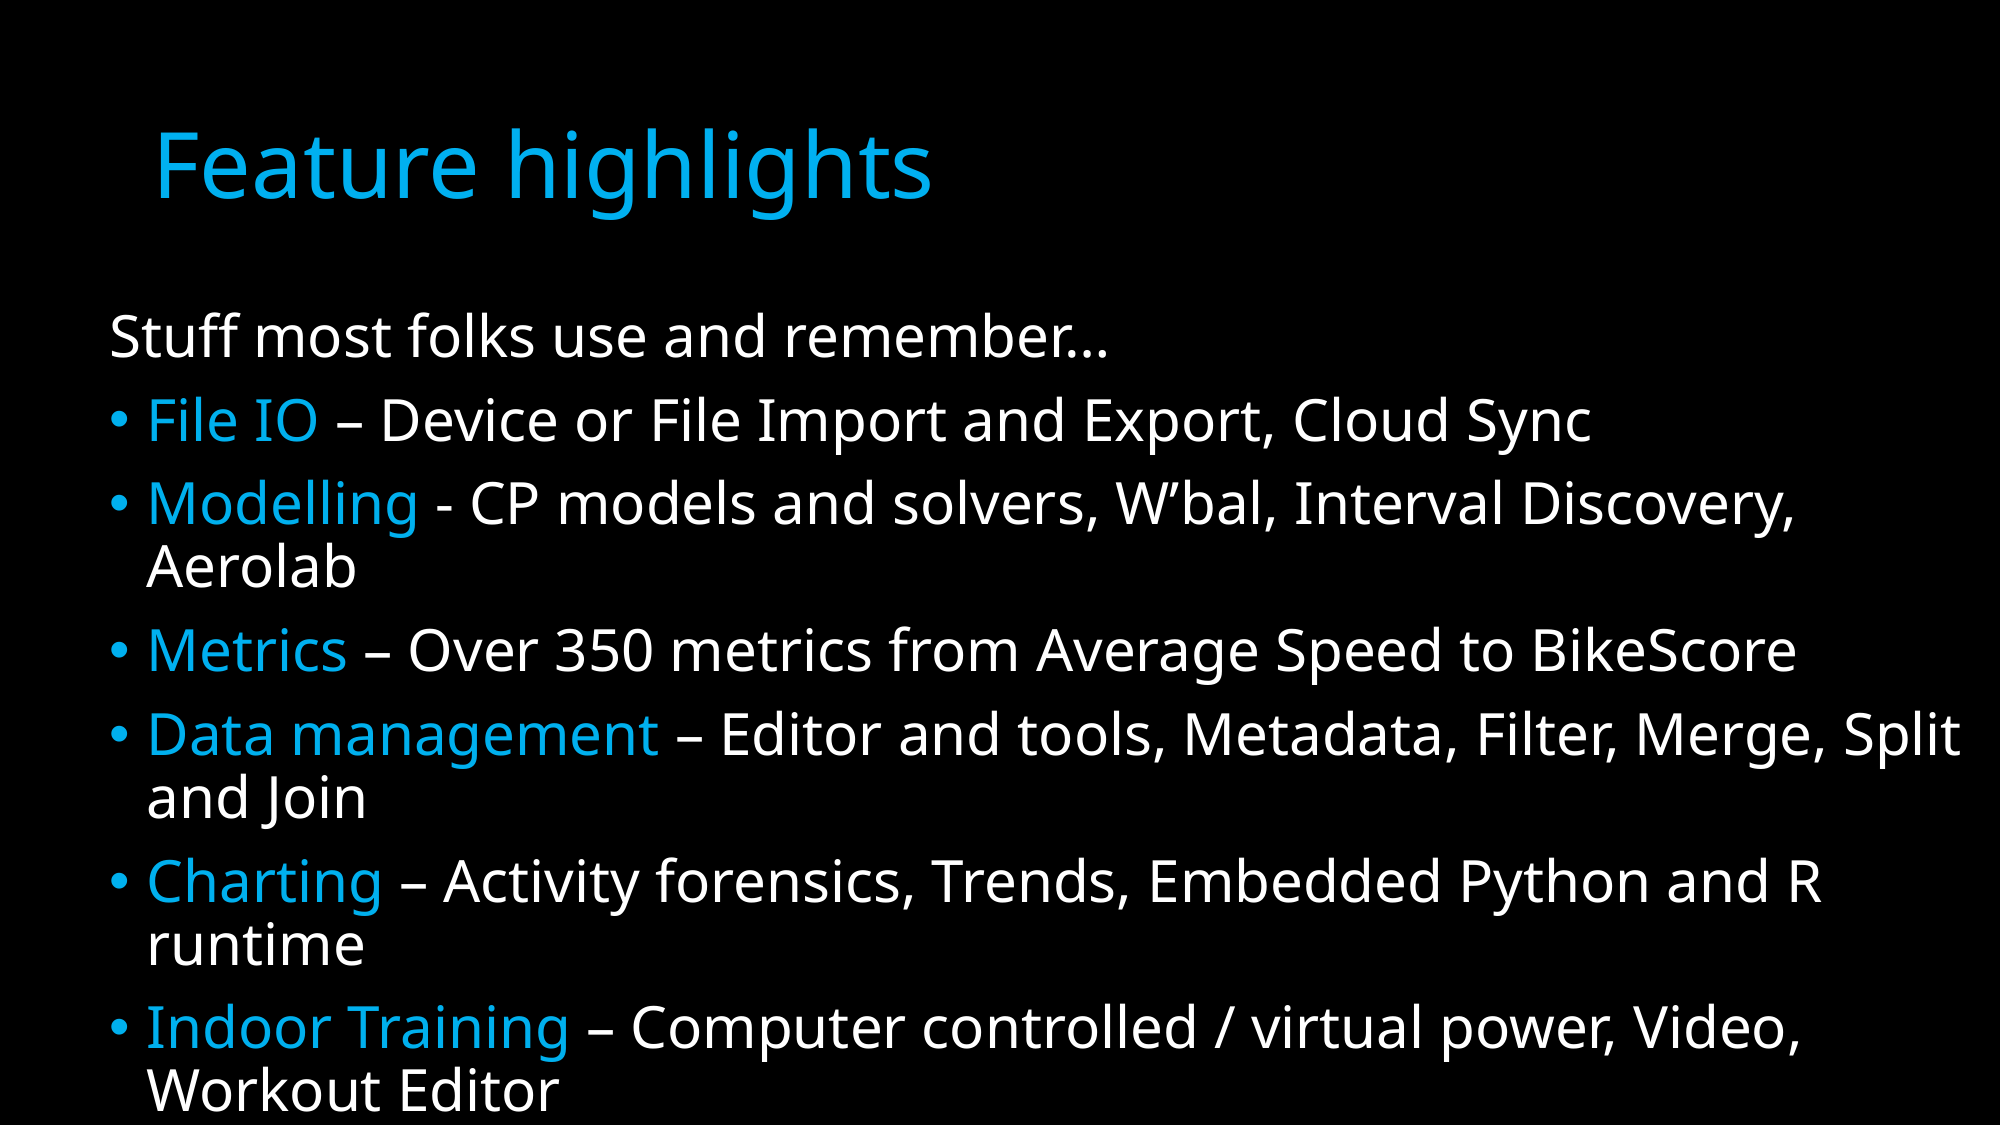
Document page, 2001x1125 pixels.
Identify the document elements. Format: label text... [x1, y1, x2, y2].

title Feature highlights [137, 59, 1863, 278]
list Stuff most folks use and remember… File IO – Device or File Import and Export, Cloud Sync Modelling - CP models and solvers, W’bal, Interval Discovery, Aerolab Metrics – Over 350 metrics from Average Speed to BikeScore Data management – Editor and tools, Metadata, Filter, Merge, Split and Join Charting – Activity forensics, Trends, Embedded Python and R runtime Indoor Training – Computer controlled / virtual power, Video, Workout Editor [94, 299, 2000, 1014]
